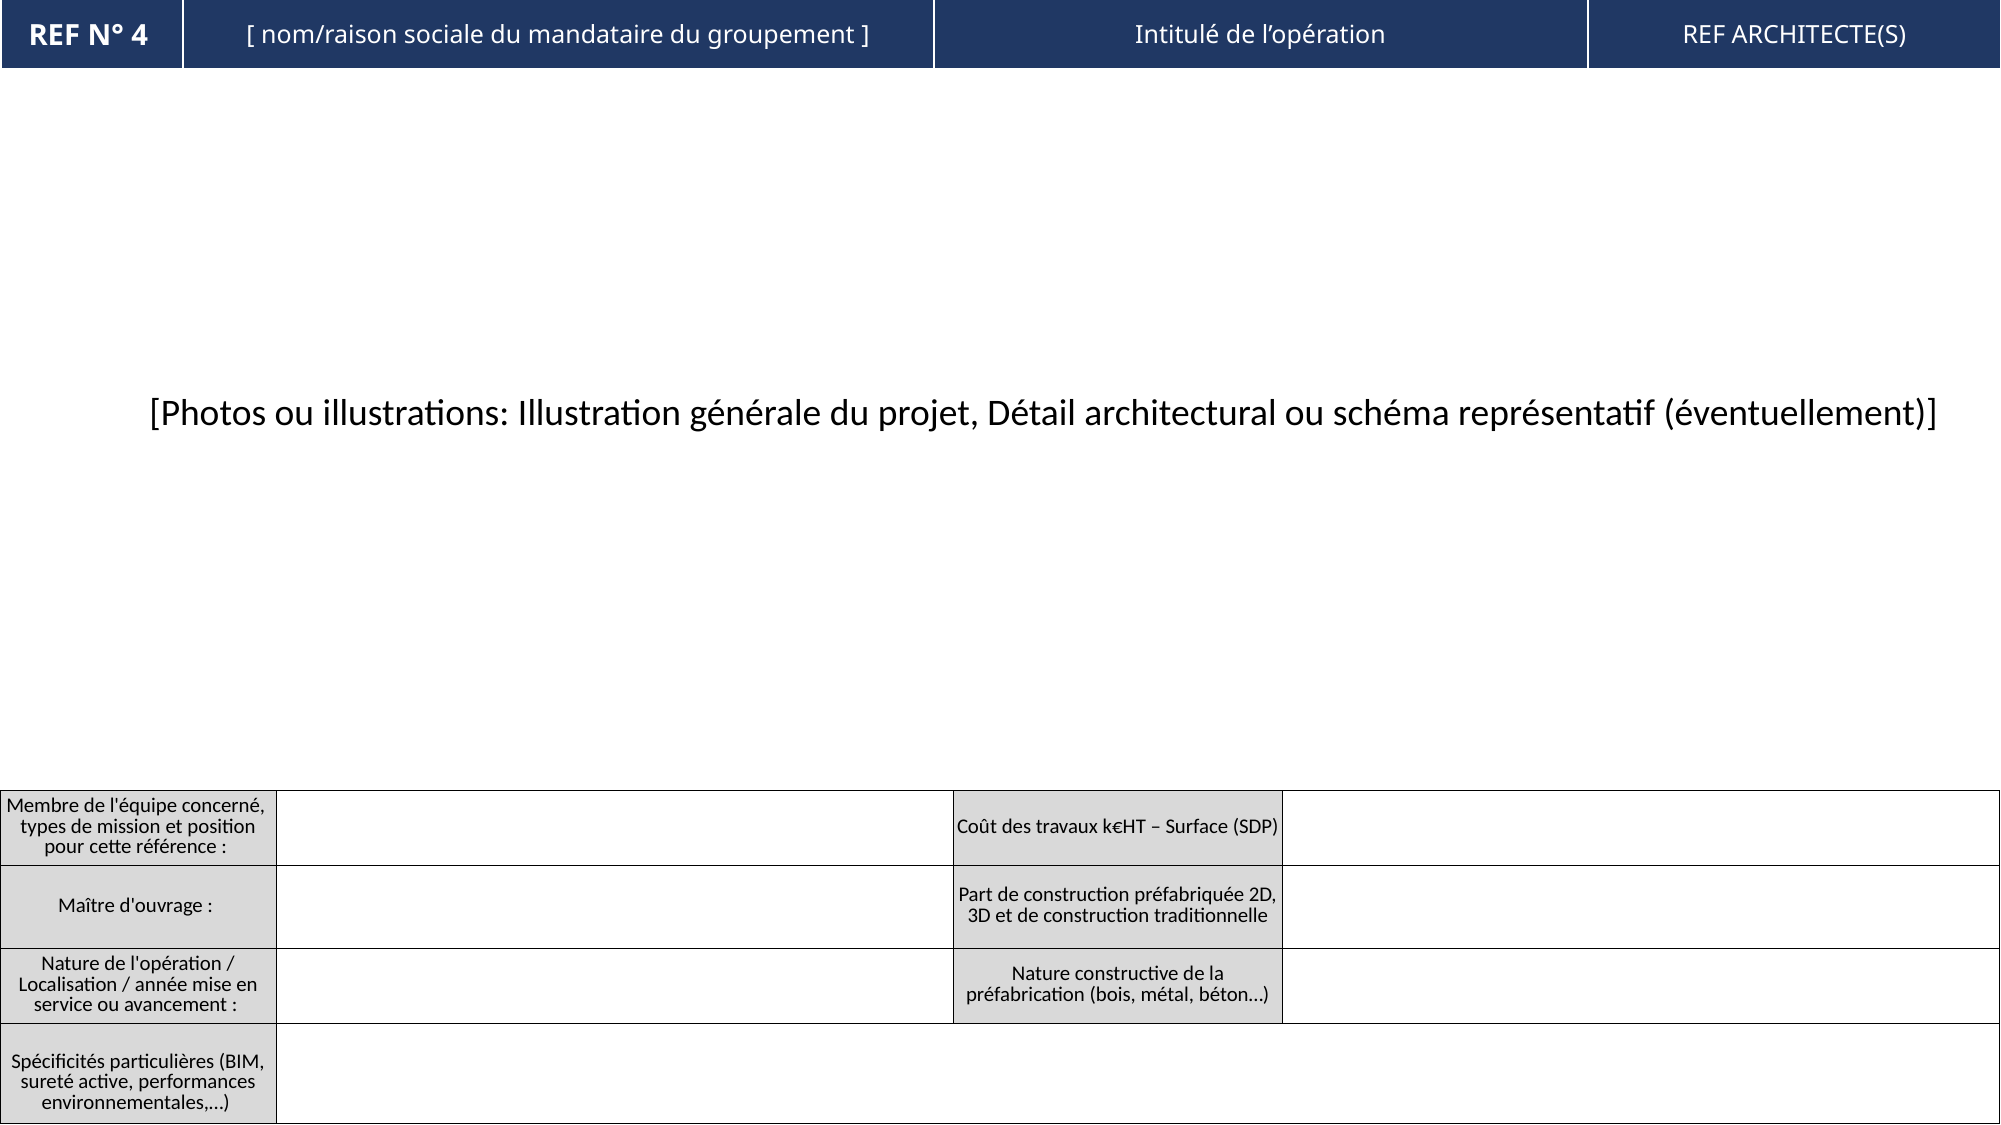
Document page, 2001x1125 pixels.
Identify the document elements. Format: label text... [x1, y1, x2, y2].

table_cell Nature de l'opération / Localisation / année mise en service ou avancement : [1, 949, 276, 1023]
table_cell Spécificités particulières (BIM, sureté active, performances environnementales,…) [1, 1024, 276, 1123]
table_header REF N° 4 [2, 0, 182, 68]
table_cell [277, 866, 953, 948]
table_cell [1283, 866, 1999, 948]
table_cell [277, 949, 953, 1023]
table_cell Nature constructive de la préfabrication (bois, métal, béton…) [954, 949, 1282, 1023]
table_cell Maître d'ouvrage : [1, 866, 276, 948]
table_cell [1283, 949, 1999, 1023]
table_header Intitulé de l’opération [935, 0, 1587, 68]
table_header Coût des travaux k€HT – Surface (SDP) [954, 791, 1282, 865]
table_header [1283, 791, 1999, 865]
table_header [ nom/raison sociale du mandataire du groupement ] [184, 0, 933, 68]
table_cell [277, 1024, 1999, 1123]
table_header [277, 791, 953, 865]
text_box [Photos ou illustrations: Illustration générale du projet, Détail architectural ou schéma représentatif (éventuellement)] [113, 380, 1976, 440]
table_header REF ARCHITECTE(S) [1589, 0, 2000, 68]
table_header Membre de l'équipe concerné, types de mission et position pour cette référence : [1, 791, 276, 865]
table_cell Part de construction préfabriquée 2D, 3D et de construction traditionnelle [954, 866, 1282, 948]
